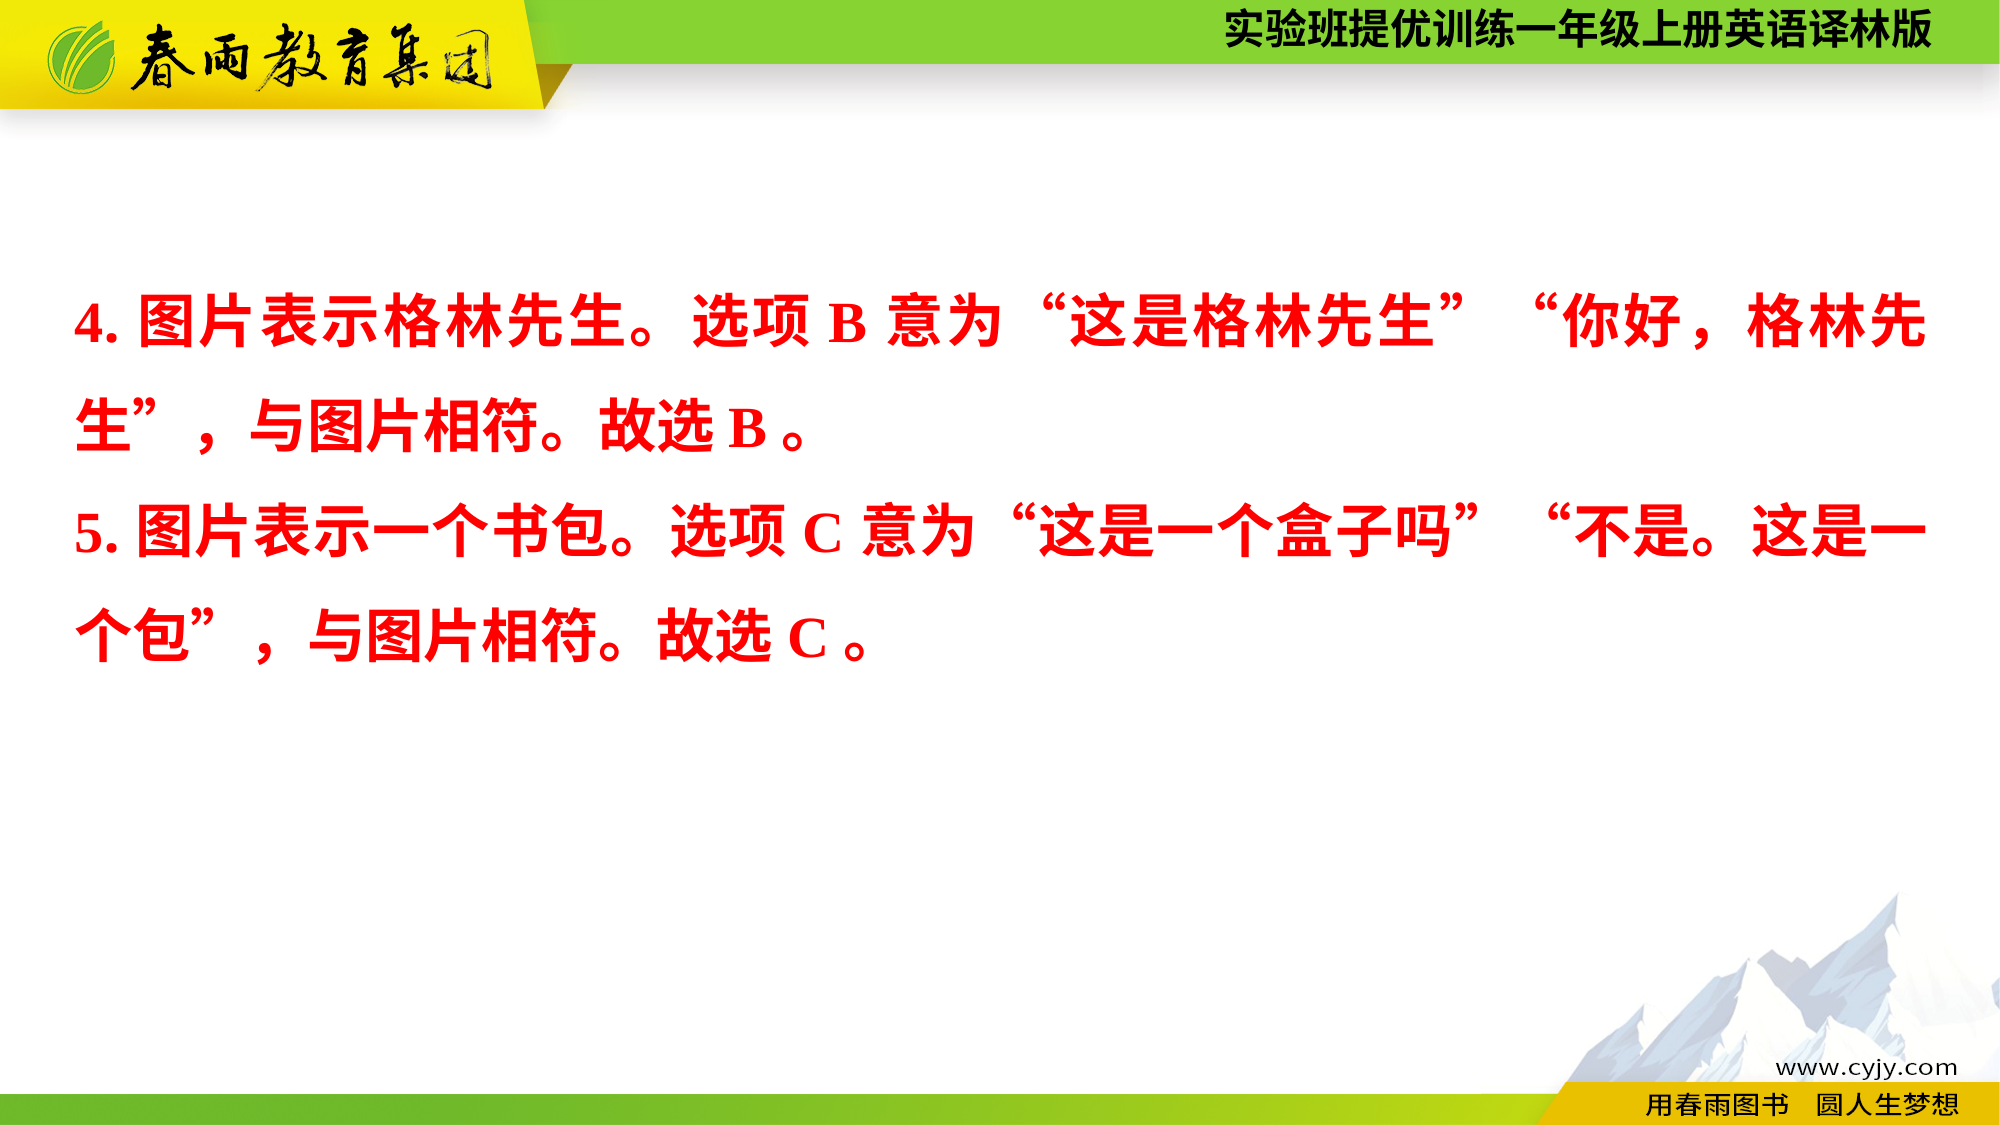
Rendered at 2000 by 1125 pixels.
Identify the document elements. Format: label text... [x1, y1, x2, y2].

picture [0, 0, 2000, 1125]
list 4.图片表示格林先生。选项B意为“这是格林先生”“你好，格林先生”，与图片相符。故选B。 5.图片表示一个书包。选项C意为“这是一个盒子吗”“不是。这是一个包”，与图片相符。故选C。 [59, 241, 1944, 681]
